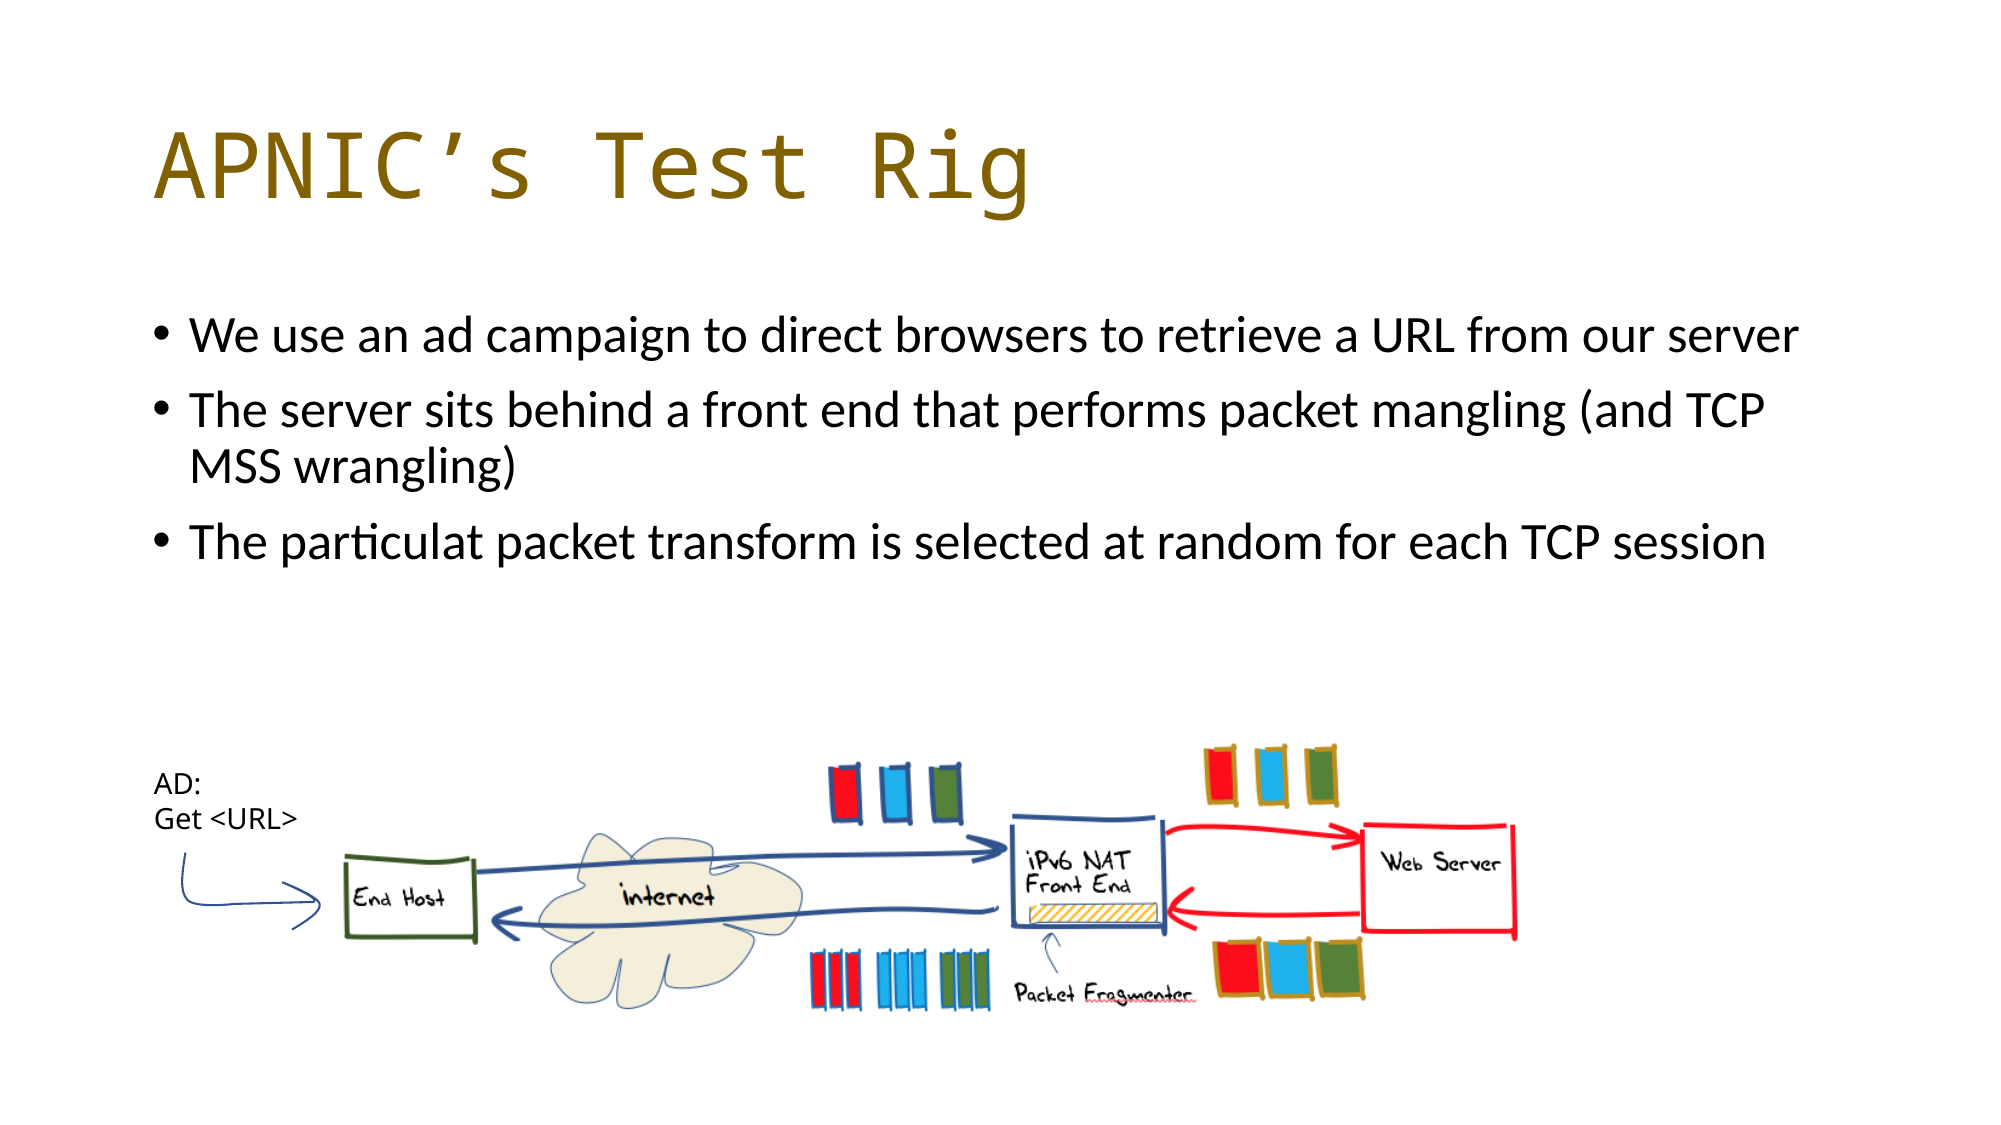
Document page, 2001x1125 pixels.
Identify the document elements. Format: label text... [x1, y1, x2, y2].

text_box AD: Get <URL> [139, 757, 294, 843]
title APNIC’s Test Rig [137, 59, 1863, 278]
list We use an ad campaign to direct browsers to retrieve a URL from our server The server sits behind a front end that performs packet mangling (and TCP MSS wrangling) The particulat packet transform is selected at random for each TCP session [137, 299, 1863, 657]
picture [294, 723, 1549, 1031]
text_box [181, 852, 294, 931]
